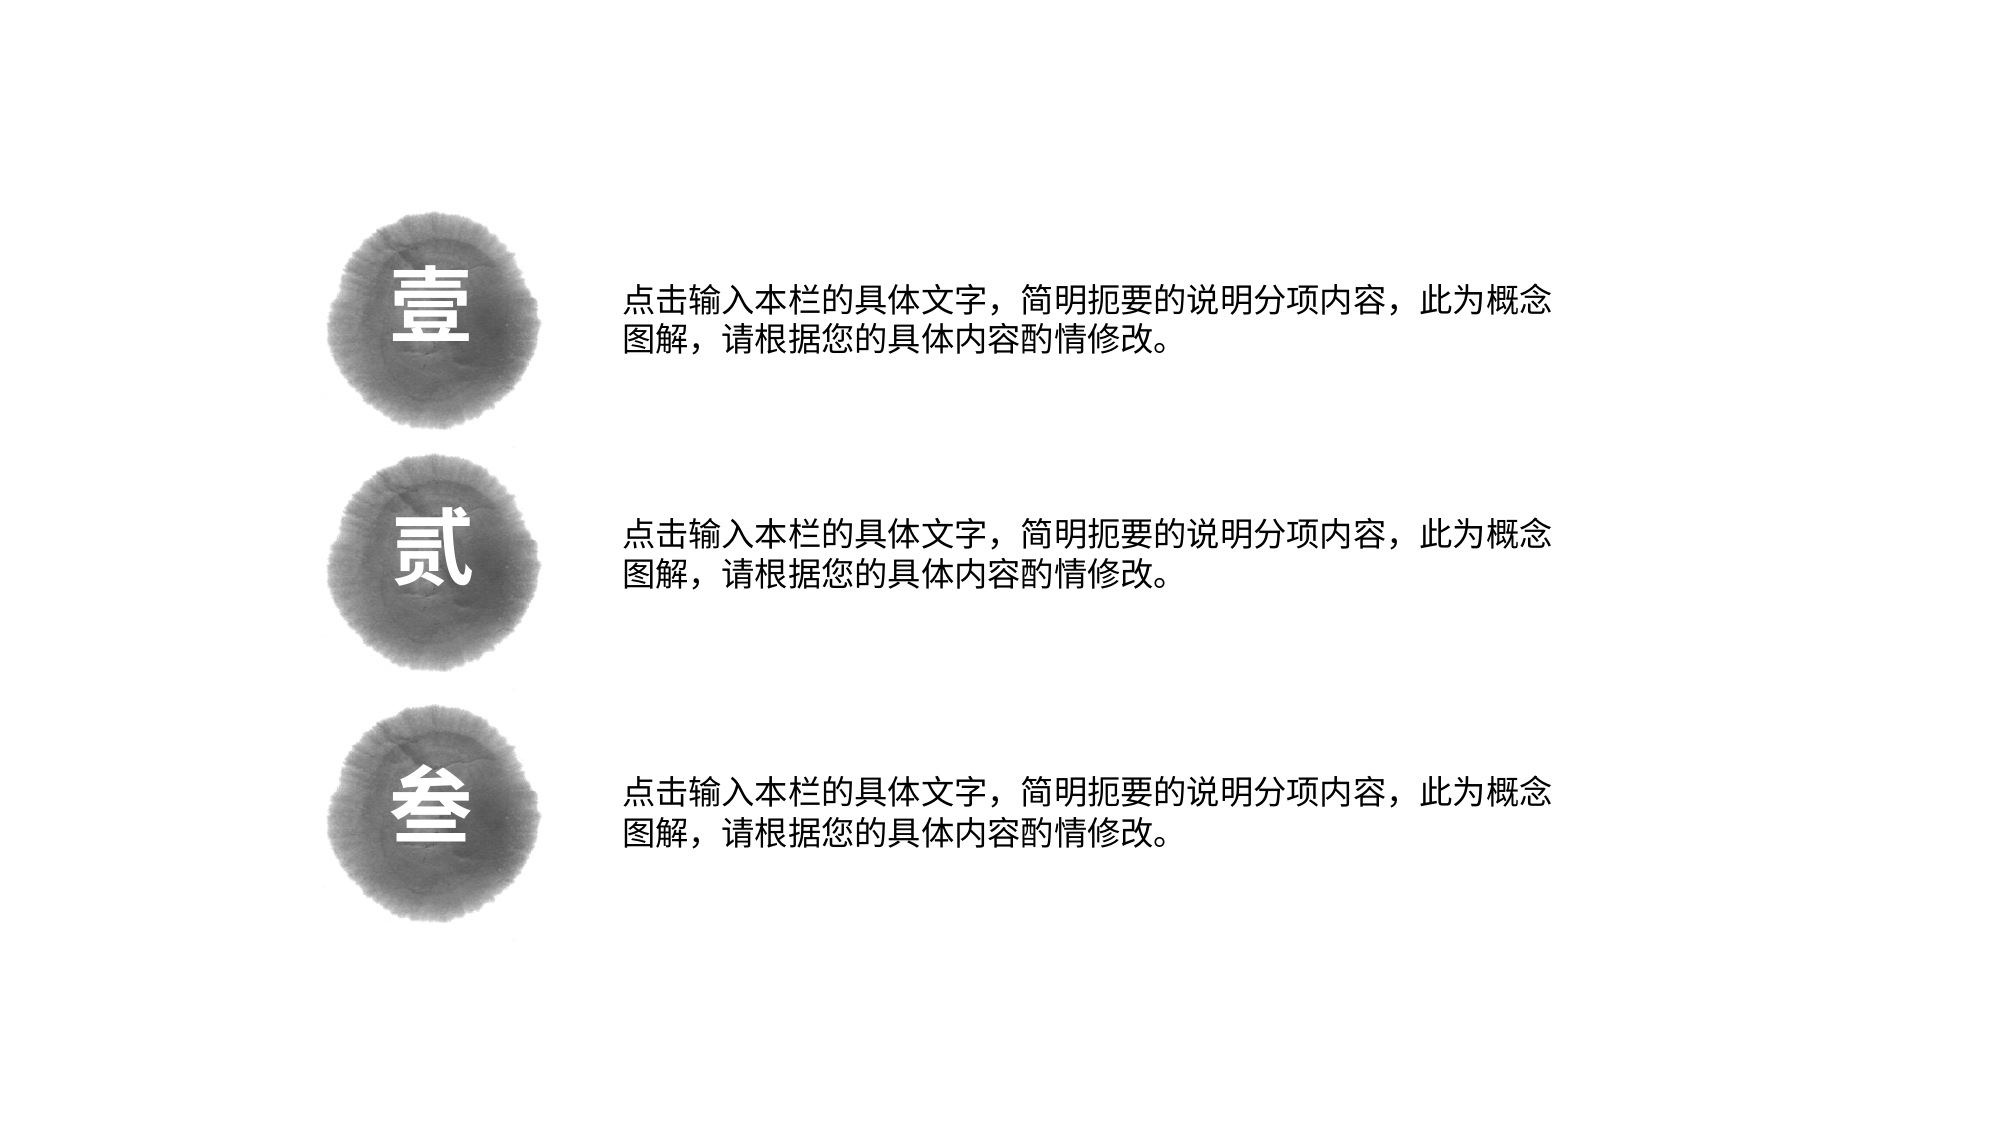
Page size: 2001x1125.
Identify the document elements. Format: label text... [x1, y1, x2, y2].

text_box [300, 196, 566, 438]
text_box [300, 689, 566, 951]
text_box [300, 438, 566, 689]
text_box 点击输入本栏的具体文字，简明扼要的说明分项内容，此为概念图解，请根据您的具体内容酌情修改。 [607, 505, 1601, 601]
text_box 点击输入本栏的具体文字，简明扼要的说明分项内容，此为概念图解，请根据您的具体内容酌情修改。 [607, 764, 1601, 859]
text_box 点击输入本栏的具体文字，简明扼要的说明分项内容，此为概念图解，请根据您的具体内容酌情修改。 [607, 271, 1601, 366]
